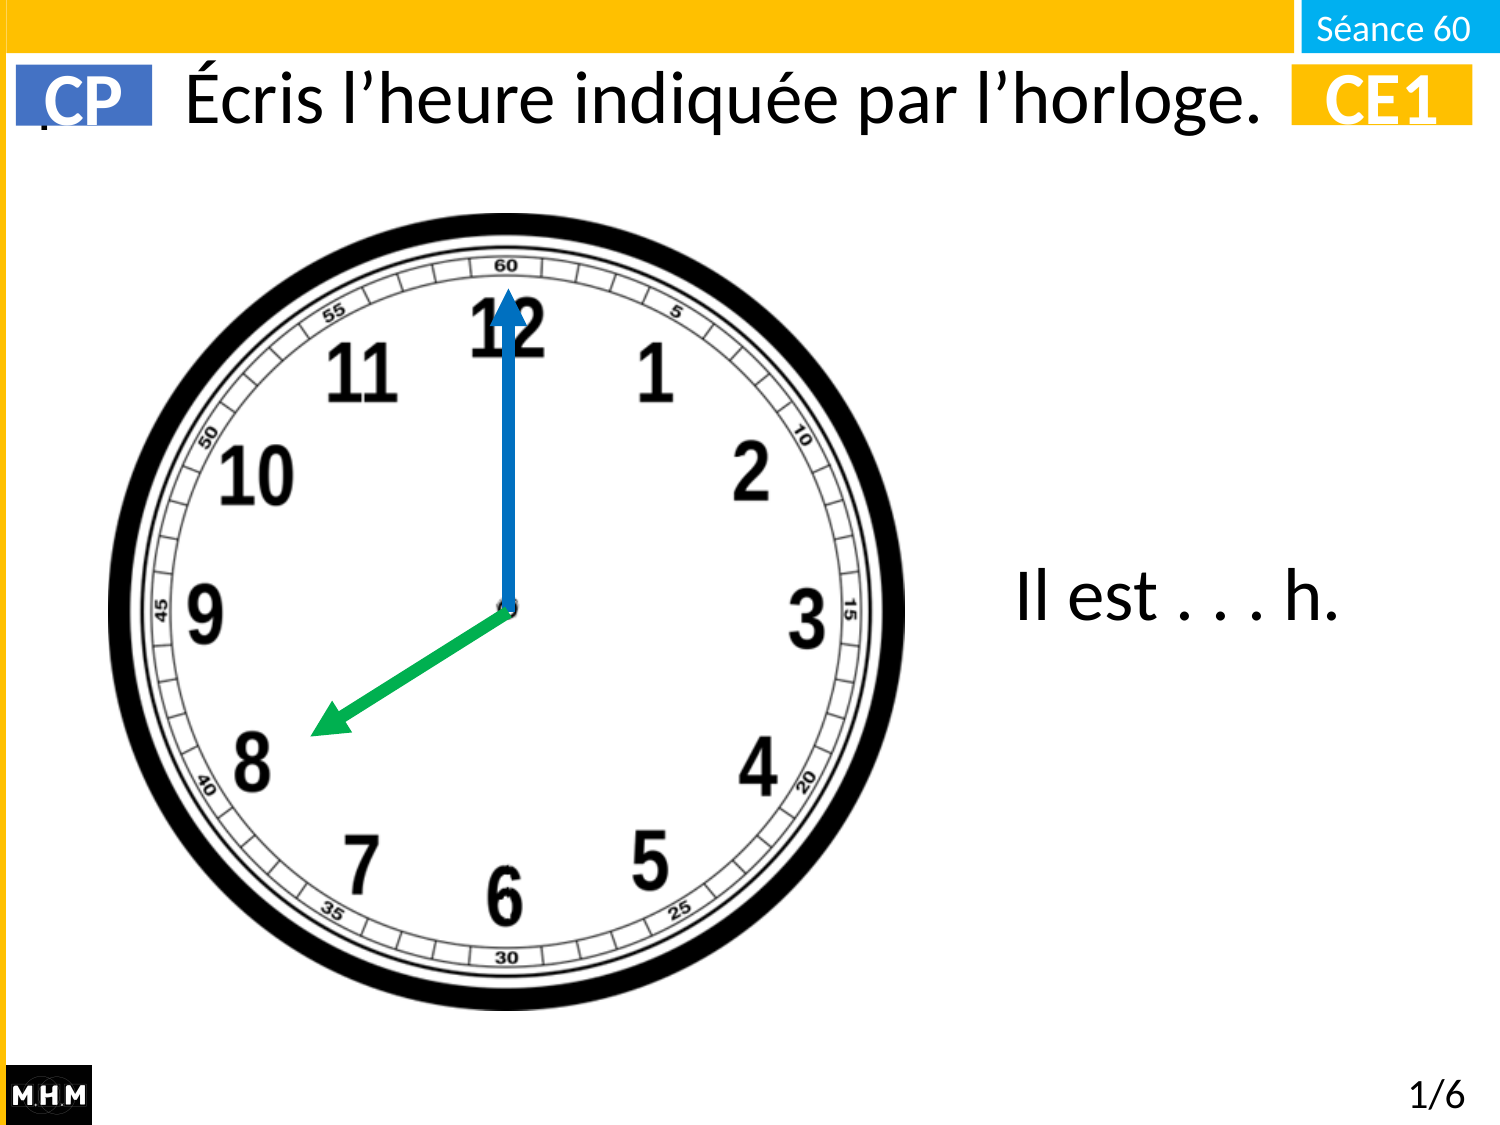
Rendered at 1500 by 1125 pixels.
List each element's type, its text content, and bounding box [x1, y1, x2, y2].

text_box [310, 611, 509, 737]
text_box Il est . . . h. [999, 546, 1391, 646]
picture [6, 1065, 92, 1125]
text_box CE1 [1464, 63, 1474, 126]
text_box Écris l’heure indiquée par l’horloge. [169, 49, 1464, 149]
list 1/6 [1373, 1064, 1500, 1125]
picture [108, 213, 905, 1011]
text_box CP [15, 64, 153, 127]
